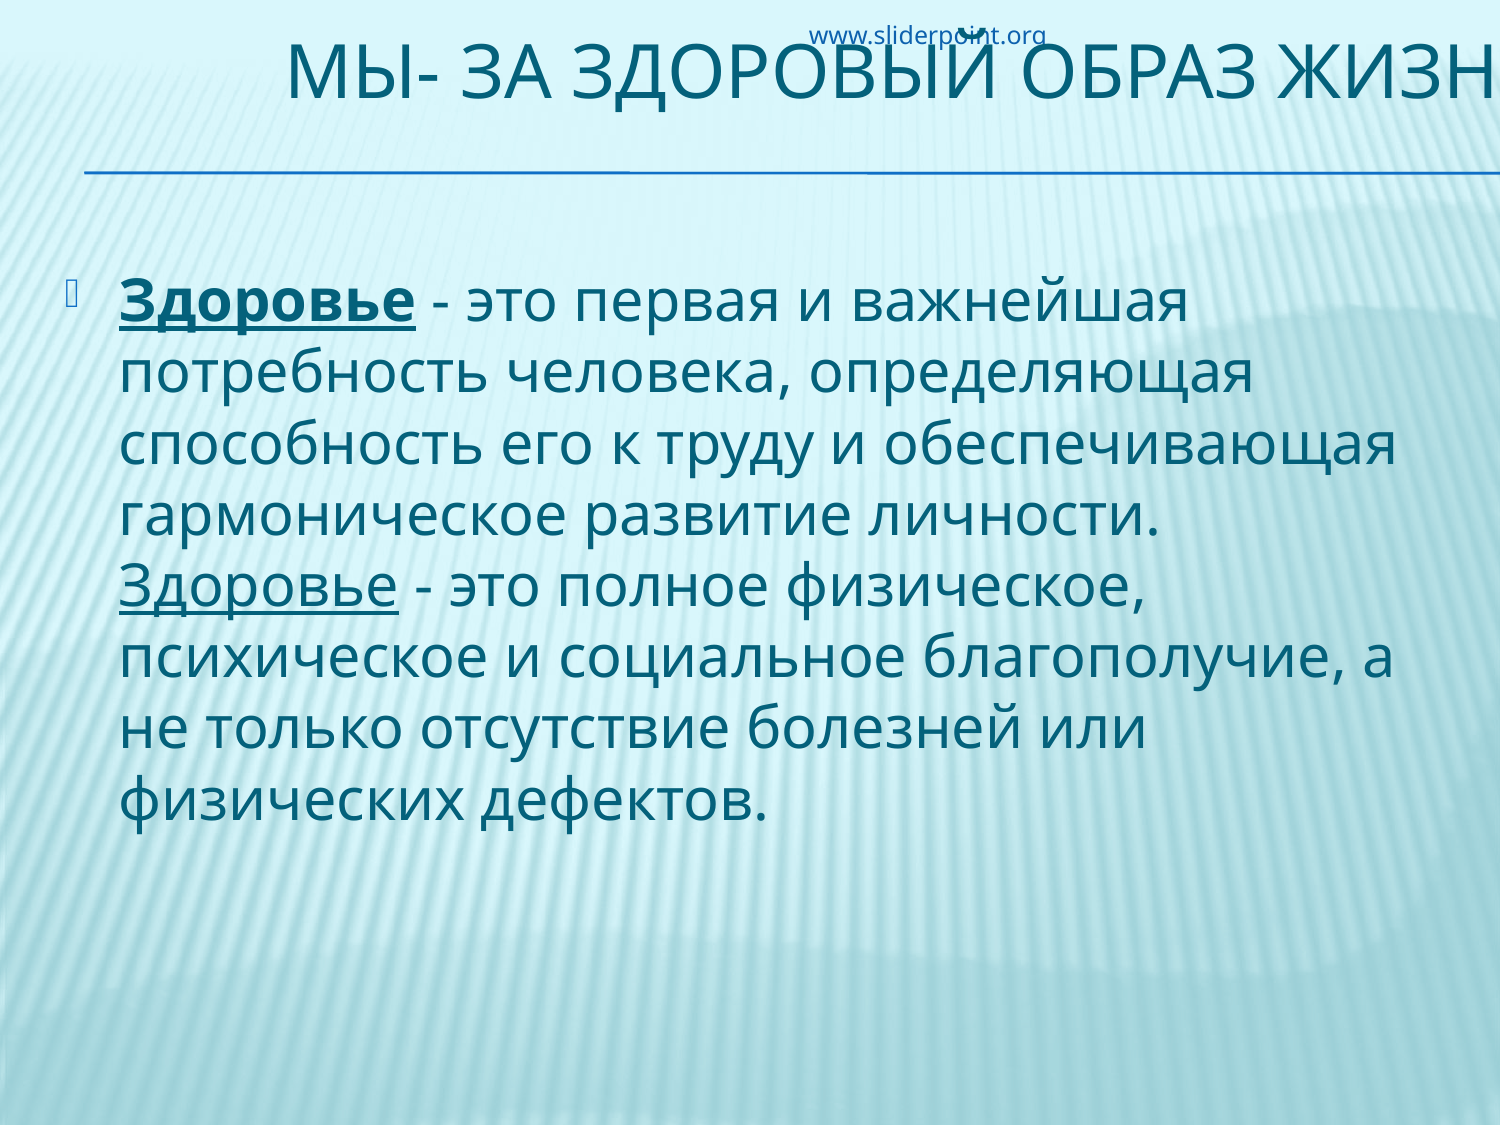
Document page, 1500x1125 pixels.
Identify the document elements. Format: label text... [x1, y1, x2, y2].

title Мы- за здоровый образ жизни! [269, 0, 1500, 138]
footer www.sliderpoint.org [587, 12, 1063, 60]
list Здоровье - это первая и важнейшая потребность человека, определяющая способность его к труду и обеспечивающая гармоническое развитие личности. Здоровье - это полное физическое, психическое и социальное благополучие, а не только отсутствие болезней или физических дефектов. [50, 254, 1475, 998]
